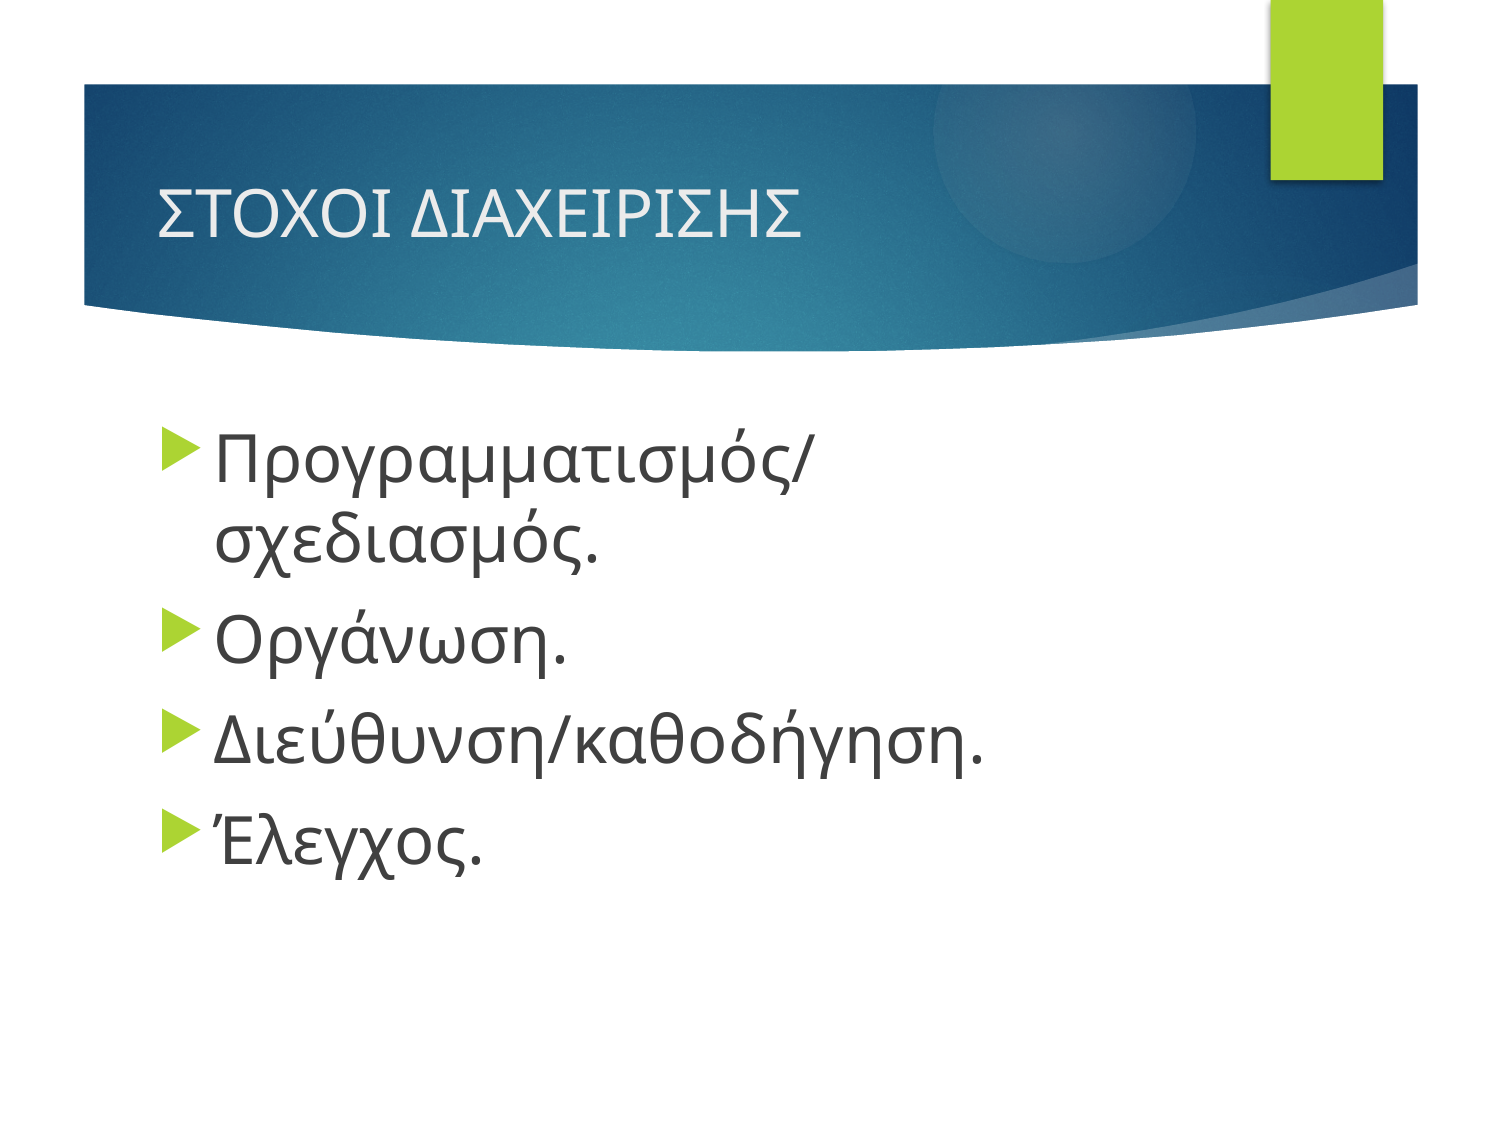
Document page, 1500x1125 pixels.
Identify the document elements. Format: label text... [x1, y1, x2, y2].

list Προγραμματισμός/σχεδιασμός. Οργάνωση. Διεύθυνση/καθοδήγηση. Έλεγχος. [142, 408, 1183, 988]
title ΣΤΟΧΟΙ ΔΙΑΧΕΙΡΙΣΗΣ [142, 152, 1183, 269]
